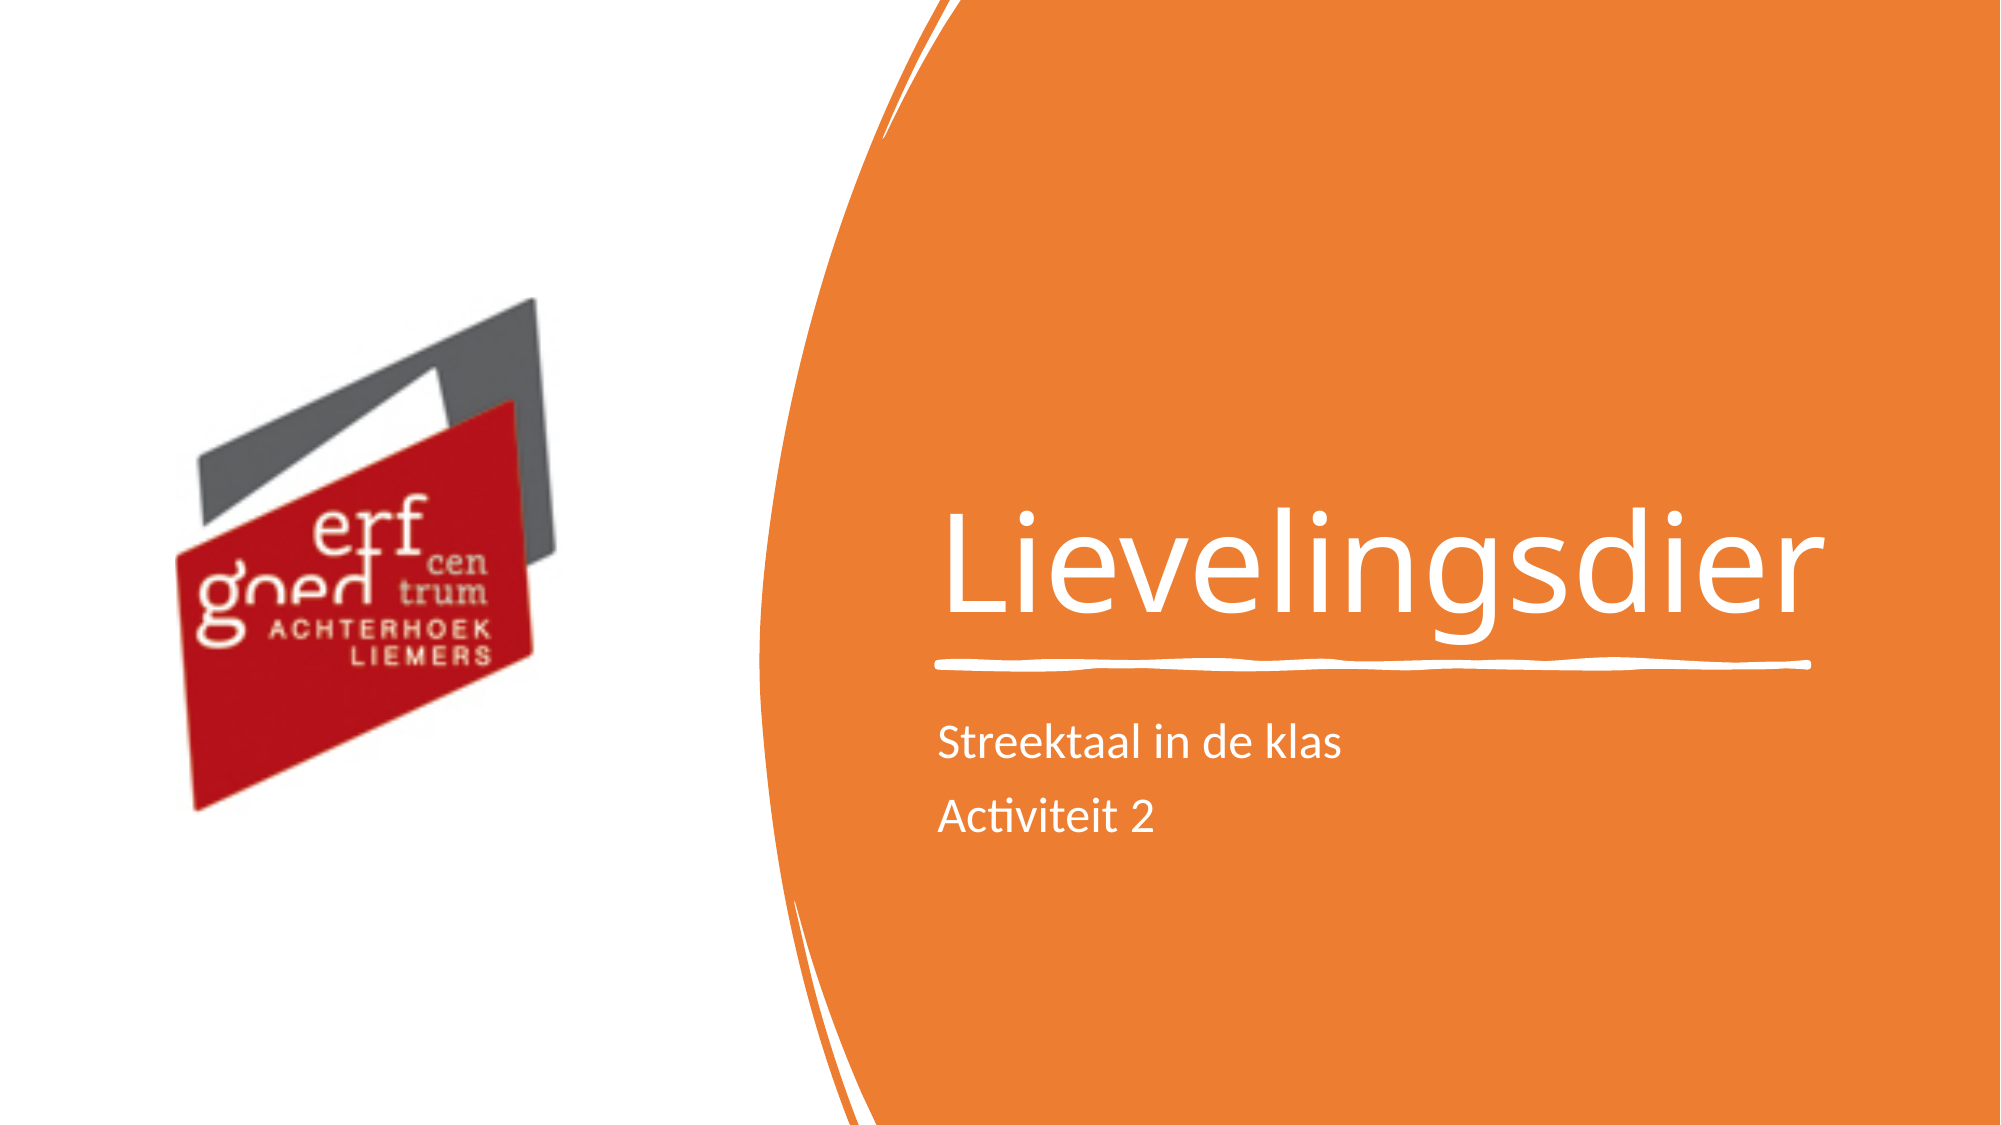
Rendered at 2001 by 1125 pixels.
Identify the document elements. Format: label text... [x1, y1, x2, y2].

text_box [0, 0, 939, 1125]
title Lievelingsdier [922, 125, 1849, 650]
subtitle Streektaal in de klas Activiteit 2 [922, 707, 1849, 985]
text_box [759, 0, 2000, 1125]
picture [175, 297, 609, 828]
text_box [889, 0, 960, 125]
text_box [936, 659, 1809, 670]
